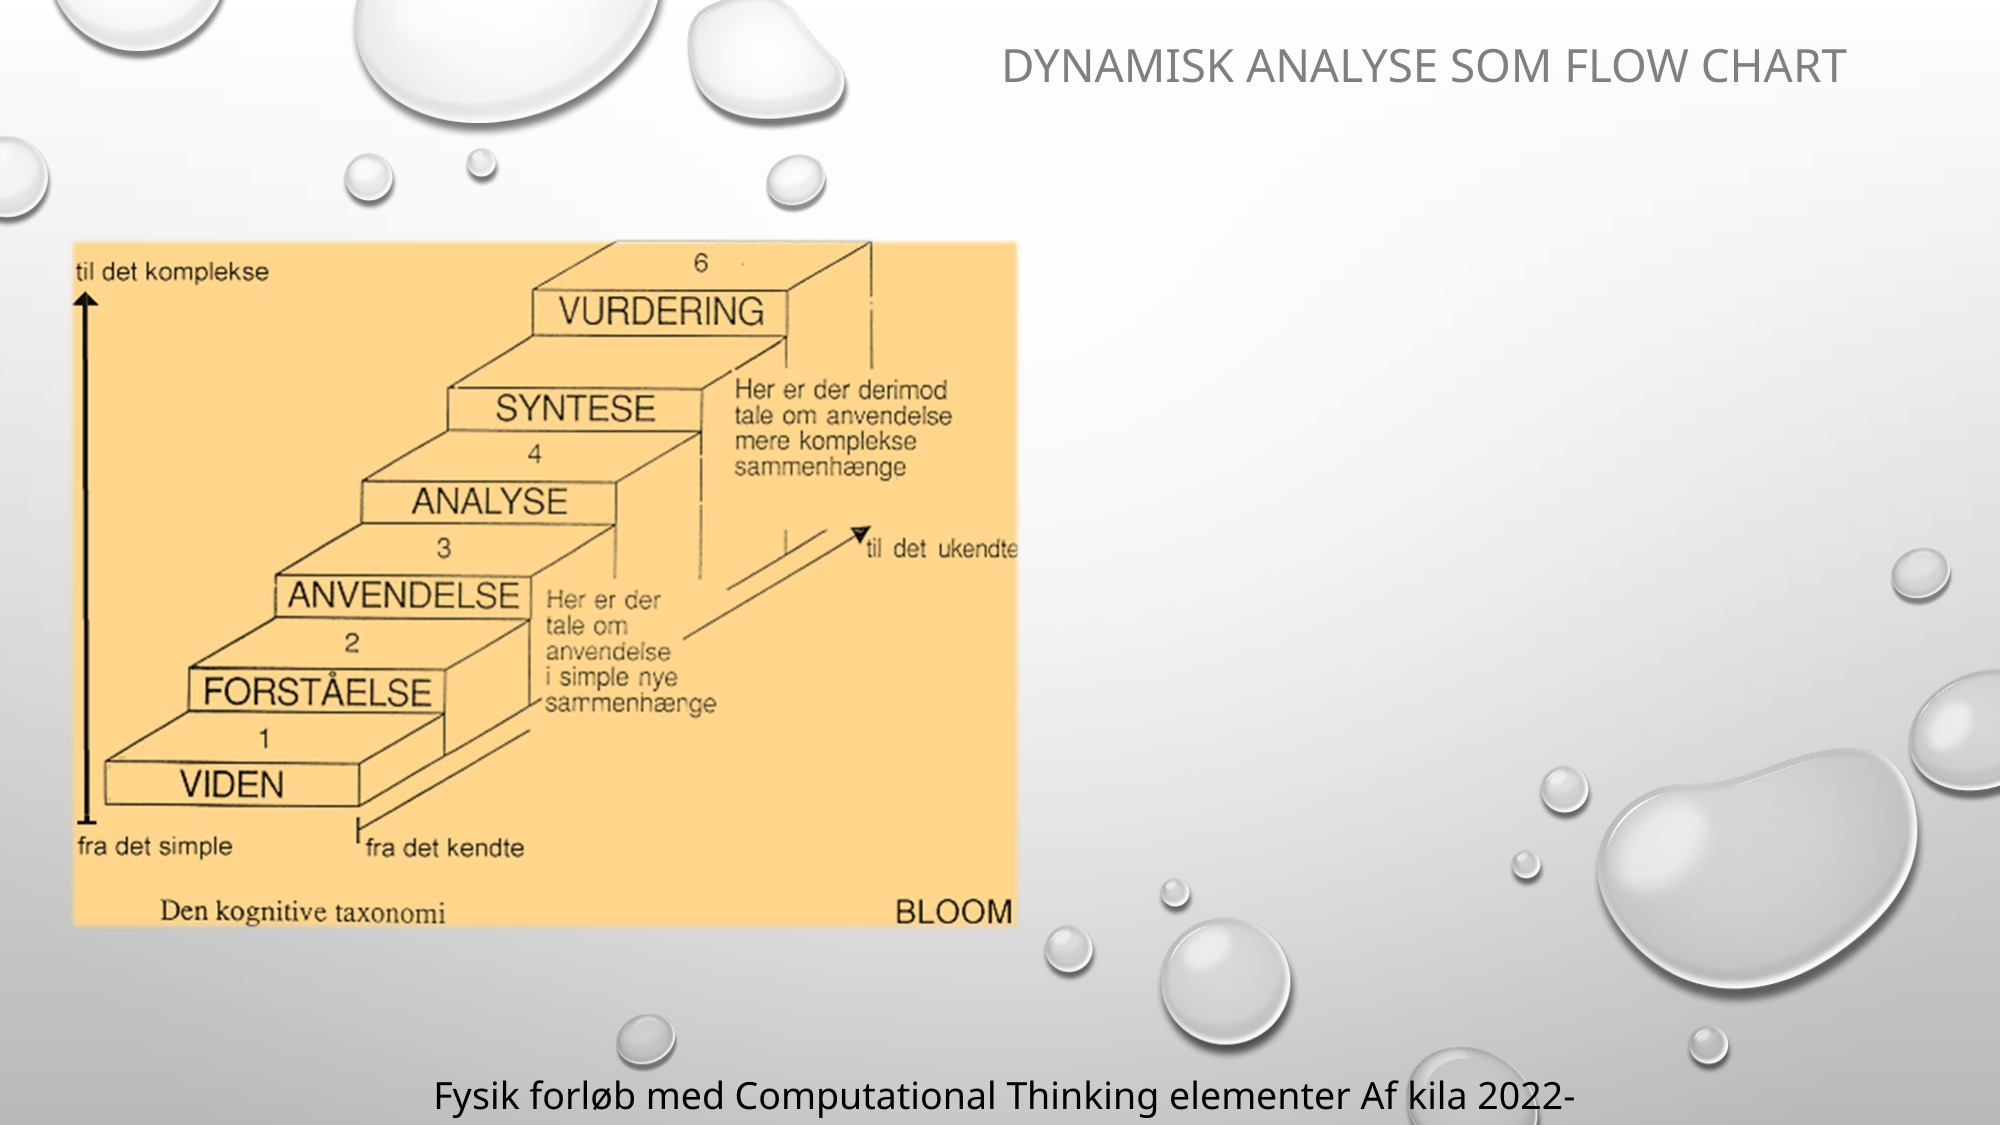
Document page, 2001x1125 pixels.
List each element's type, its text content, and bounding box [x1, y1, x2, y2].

text_box Fysik forløb med Computational Thinking elementer Af kila 2022-10-27 [418, 1064, 1627, 1125]
picture [0, 0, 2000, 1125]
subtitle Dynamisk analyse som FLOW Chart [883, 18, 1965, 105]
